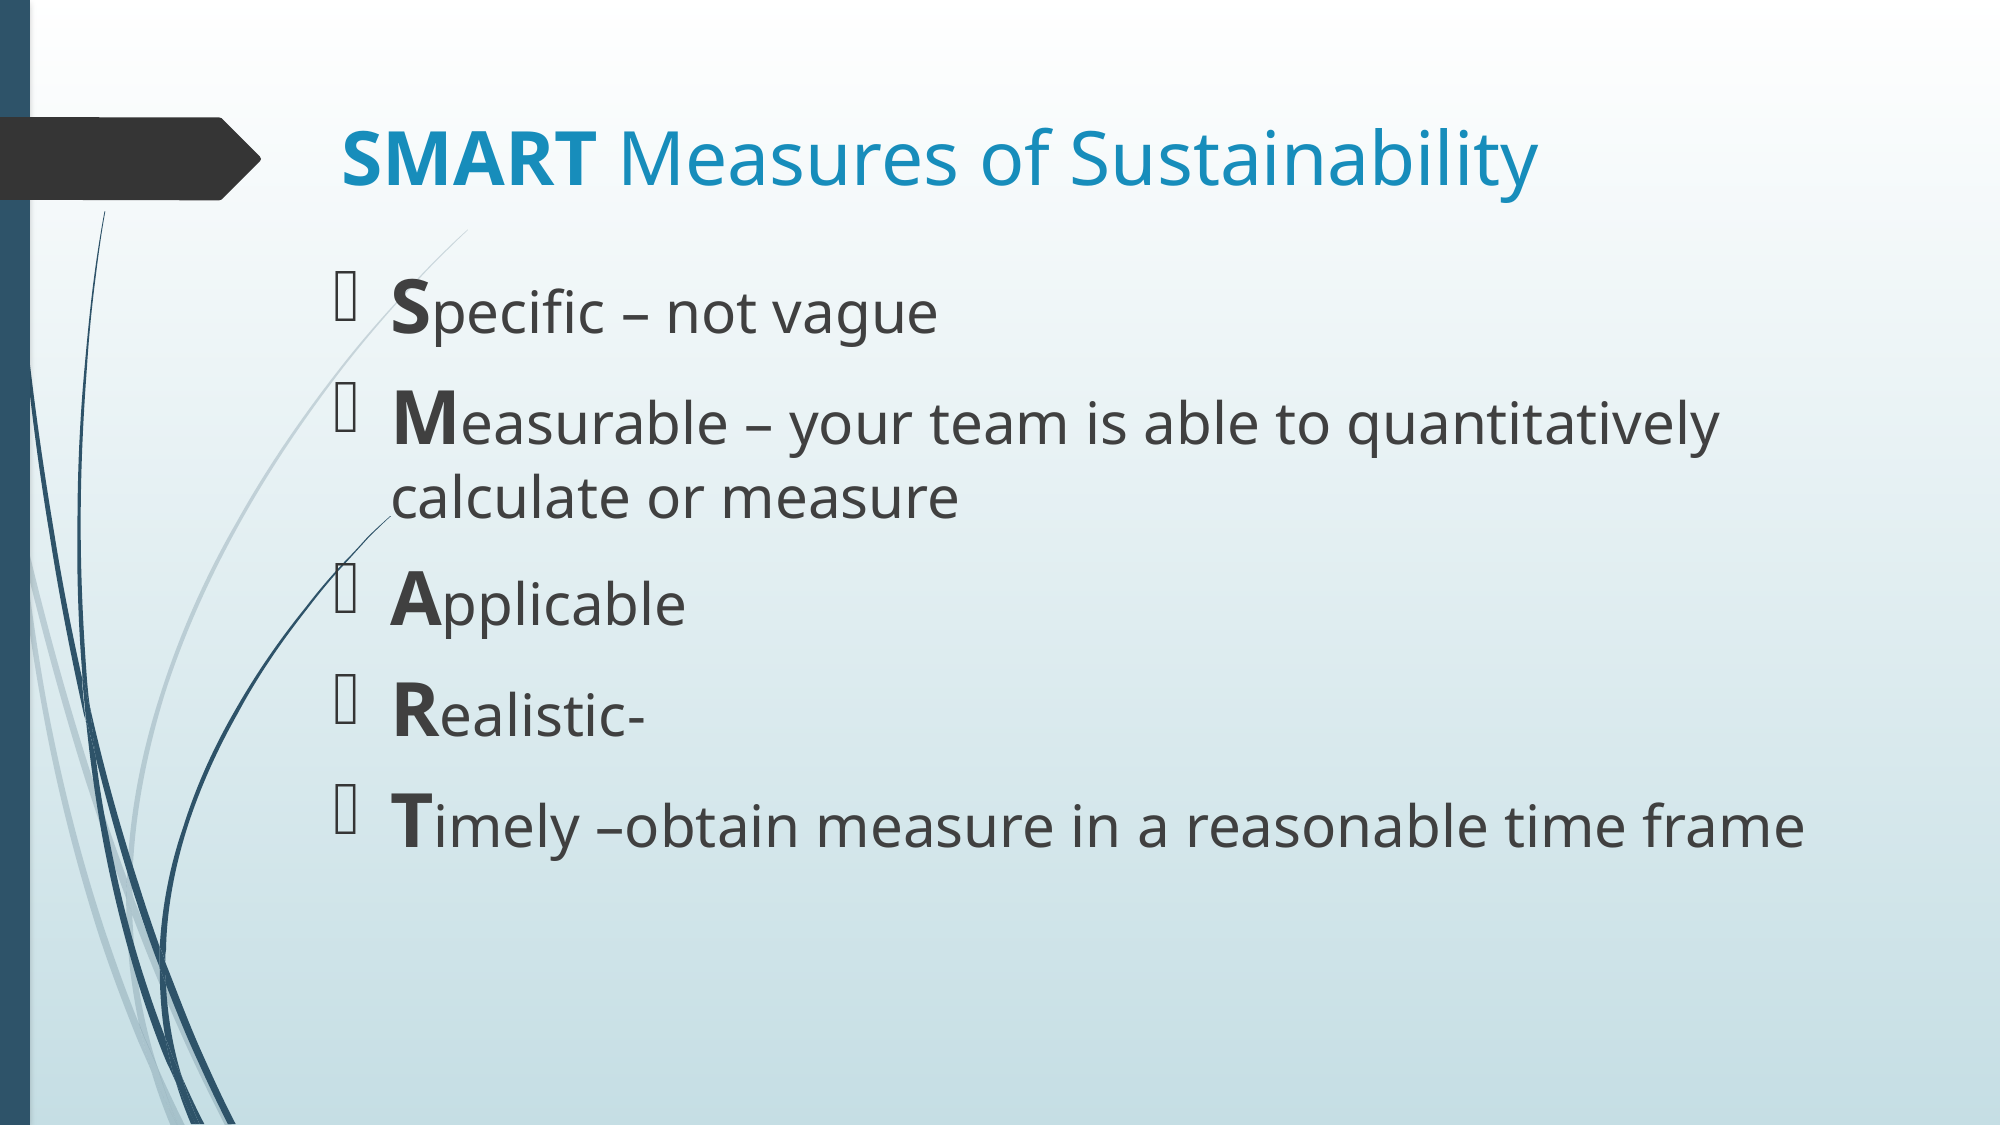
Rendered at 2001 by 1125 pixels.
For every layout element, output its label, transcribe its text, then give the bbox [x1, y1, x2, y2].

title SMART Measures of Sustainability [326, 102, 1888, 251]
list Specific – not vague Measurable – your team is able to quantitatively calculate or measure Applicable Realistic- Timely –obtain measure in a reasonable time frame [318, 251, 1895, 928]
